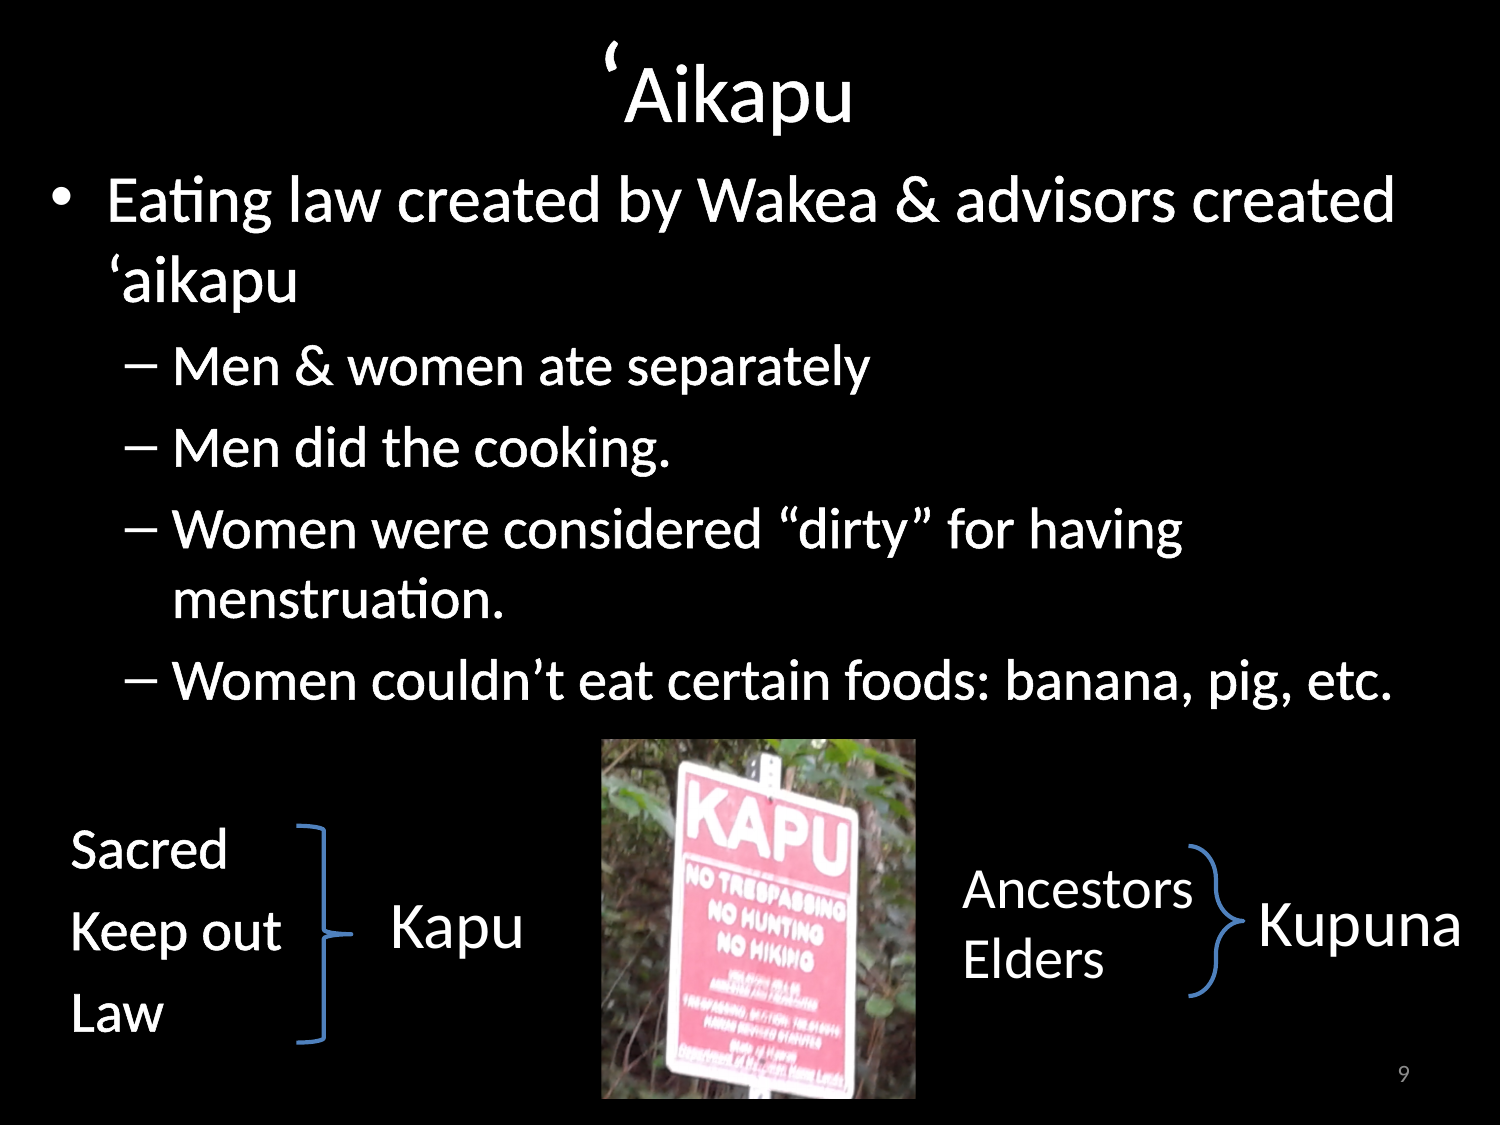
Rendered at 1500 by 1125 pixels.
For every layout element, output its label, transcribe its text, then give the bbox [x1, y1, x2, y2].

slide_number 9 [1074, 1042, 1425, 1103]
list Eating law created by Wakea & advisors created ‘aikapu Men & women ate separately Men did the cooking. Women were considered “dirty” for having menstruation. Women couldn’t eat certain foods: banana, pig, etc. [34, 147, 1464, 821]
picture [601, 739, 916, 1099]
text_box [296, 823, 354, 1045]
text_box Kupuna [1243, 872, 1487, 968]
text_box Sacred Keep out Law [15, 802, 585, 993]
text_box [1230, 914, 1243, 928]
title ‘Aikapu [323, 0, 1128, 147]
text_box Kapu [375, 874, 564, 970]
text_box Ancestors Elders [947, 842, 1230, 998]
